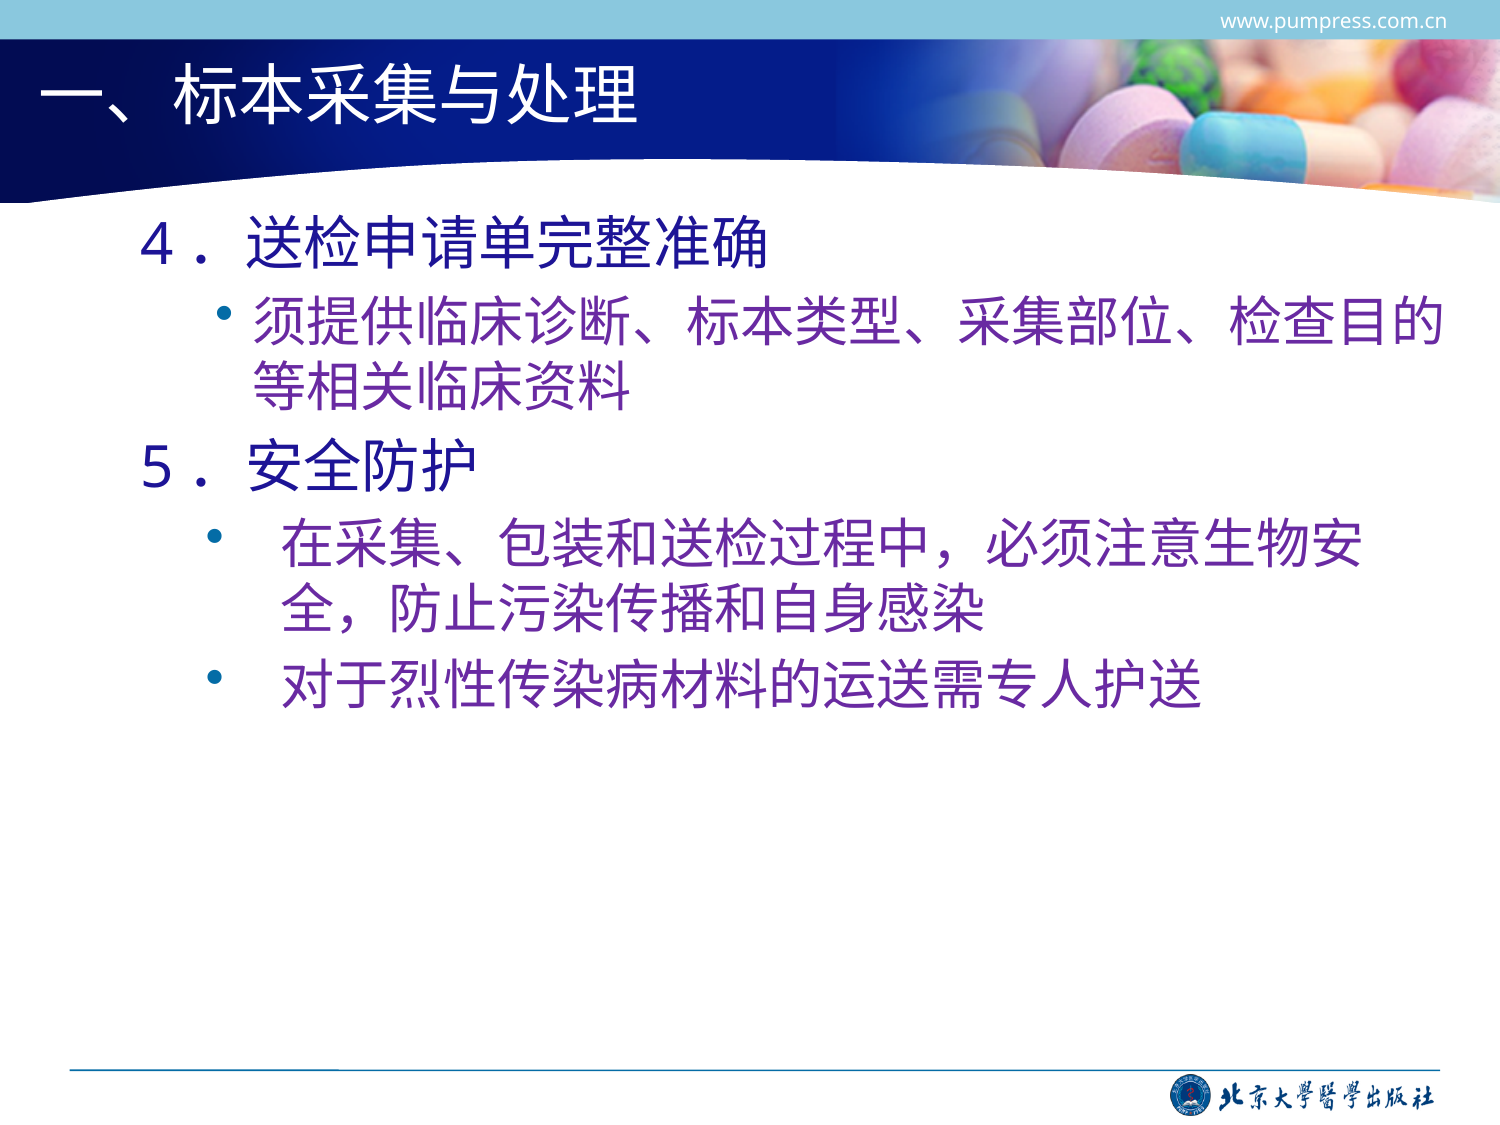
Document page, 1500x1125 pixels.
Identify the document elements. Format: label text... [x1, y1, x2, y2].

slide_number www.pumpress.com.cn [1024, 0, 1463, 38]
list 4．送检申请单完整准确 须提供临床诊断、标本类型、采集部位、检查目的等相关临床资料 5．安全防护 在采集、包装和送检过程中，必须注意生物安全，防止污染传播和自身感染 对于烈性传染病材料的运送需专人护送 [49, 198, 1463, 1026]
title 一、标本采集与处理 [23, 46, 1349, 140]
picture [1170, 1074, 1436, 1118]
picture [0, 40, 1500, 203]
